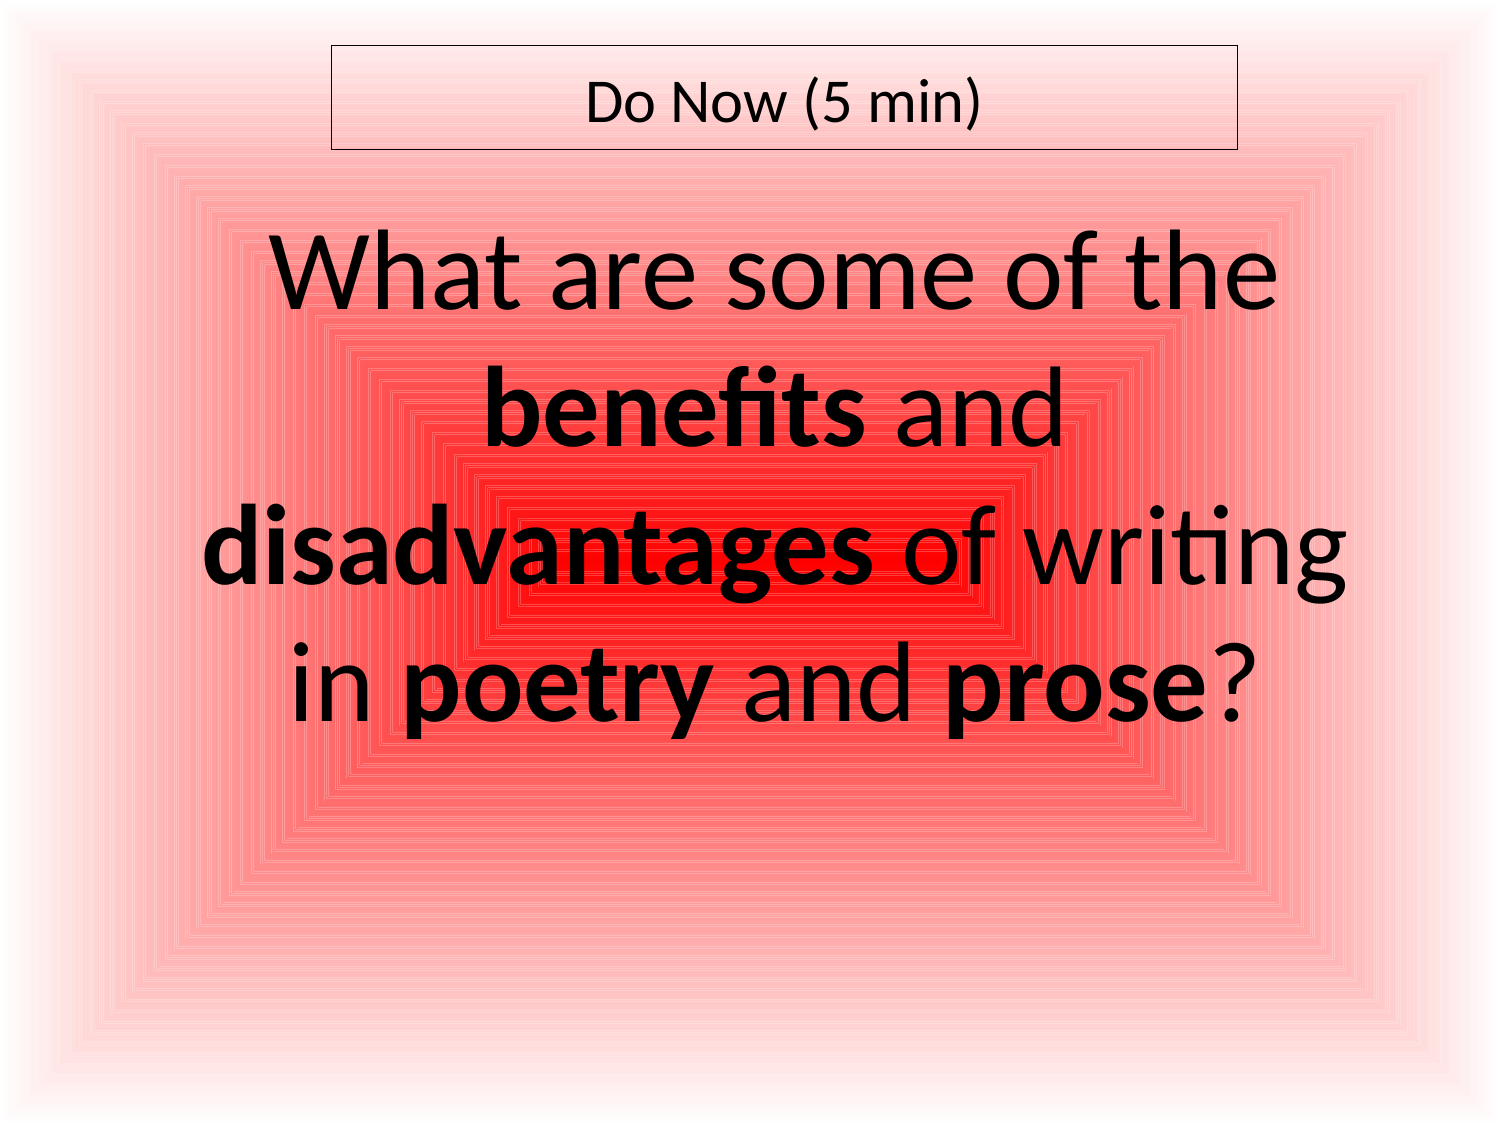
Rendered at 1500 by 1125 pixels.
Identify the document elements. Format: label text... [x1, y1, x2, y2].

text_box What are some of the benefits and disadvantages of writing in poetry and prose? [174, 187, 1375, 753]
text_box Do Now (5 min) [331, 45, 1238, 150]
